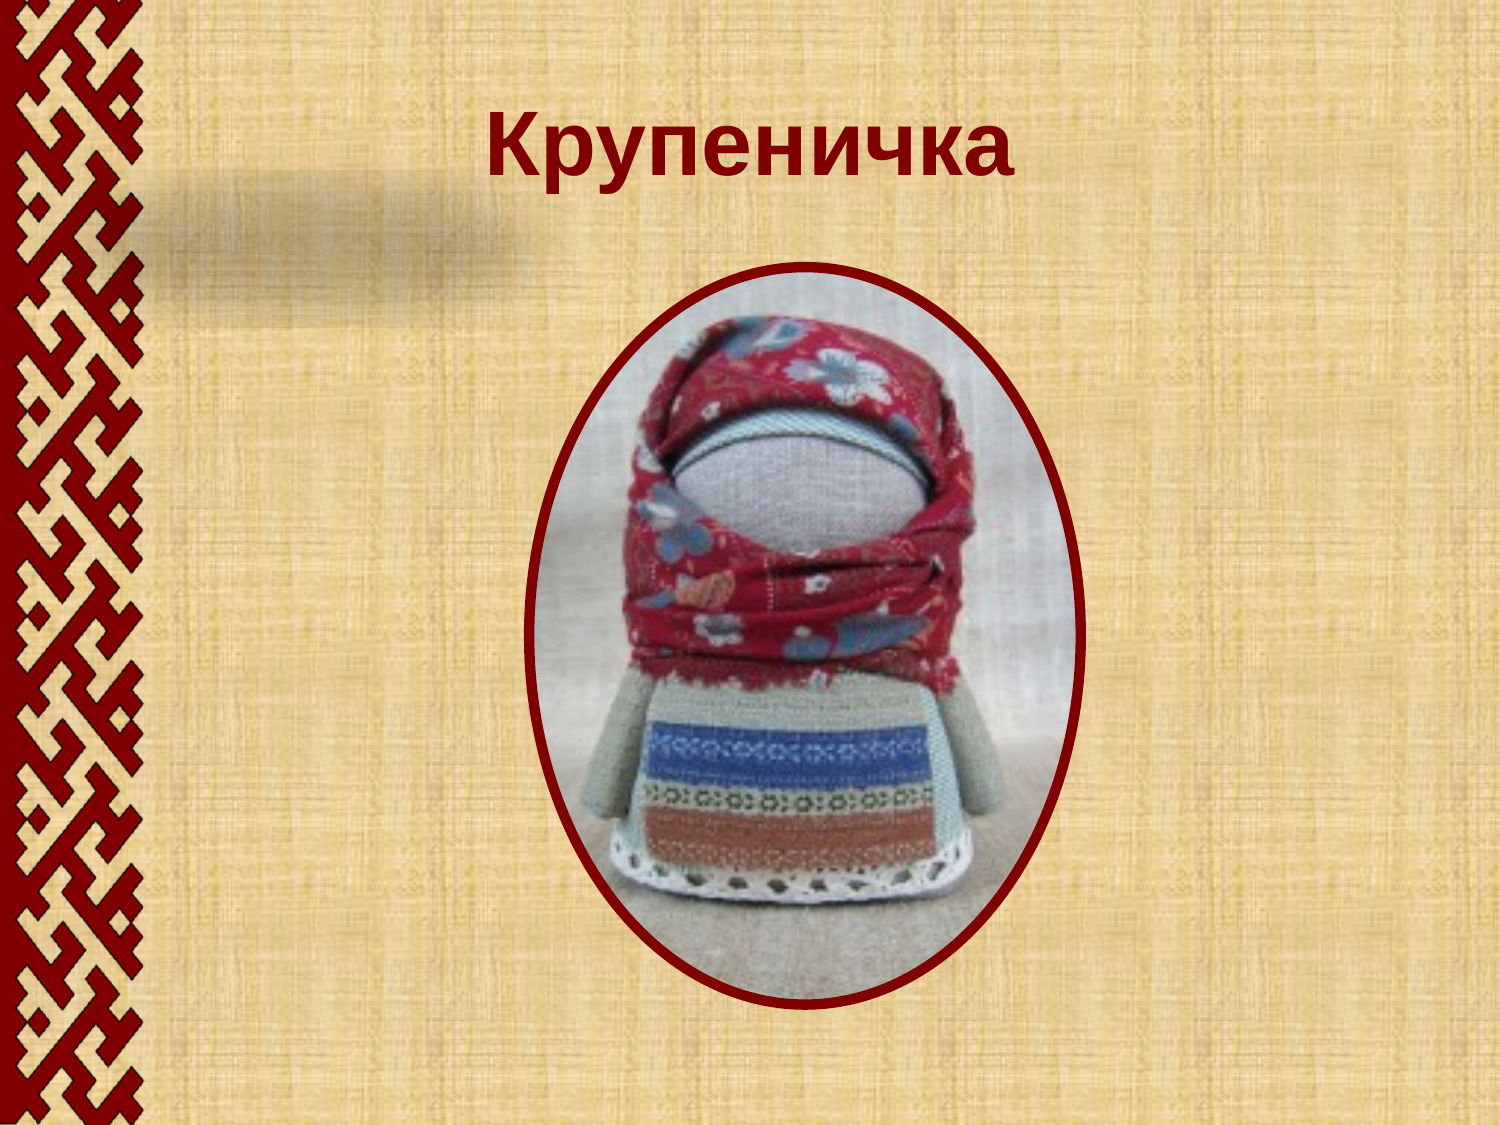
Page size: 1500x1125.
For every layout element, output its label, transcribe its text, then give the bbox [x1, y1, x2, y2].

picture [0, 0, 1500, 1125]
title Крупеничка [325, 45, 1425, 233]
